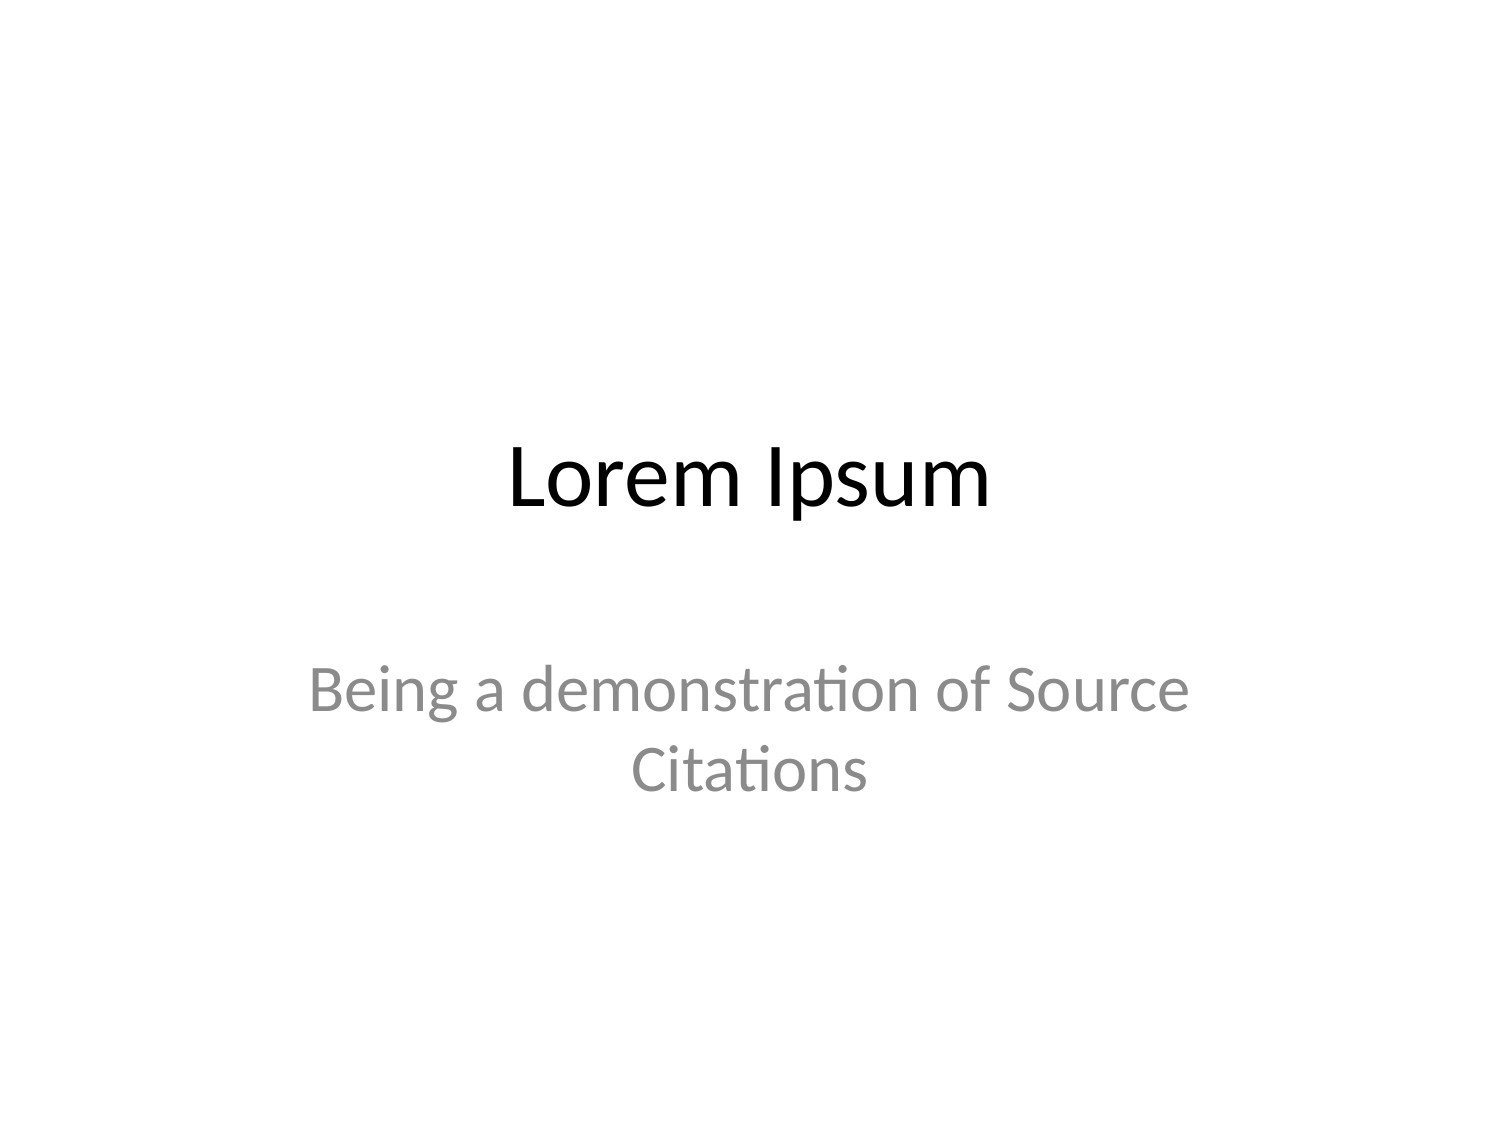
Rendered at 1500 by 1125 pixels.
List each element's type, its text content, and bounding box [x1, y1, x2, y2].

subtitle Being a demonstration of Source Citations [225, 637, 1275, 925]
title Lorem Ipsum [112, 349, 1388, 591]
